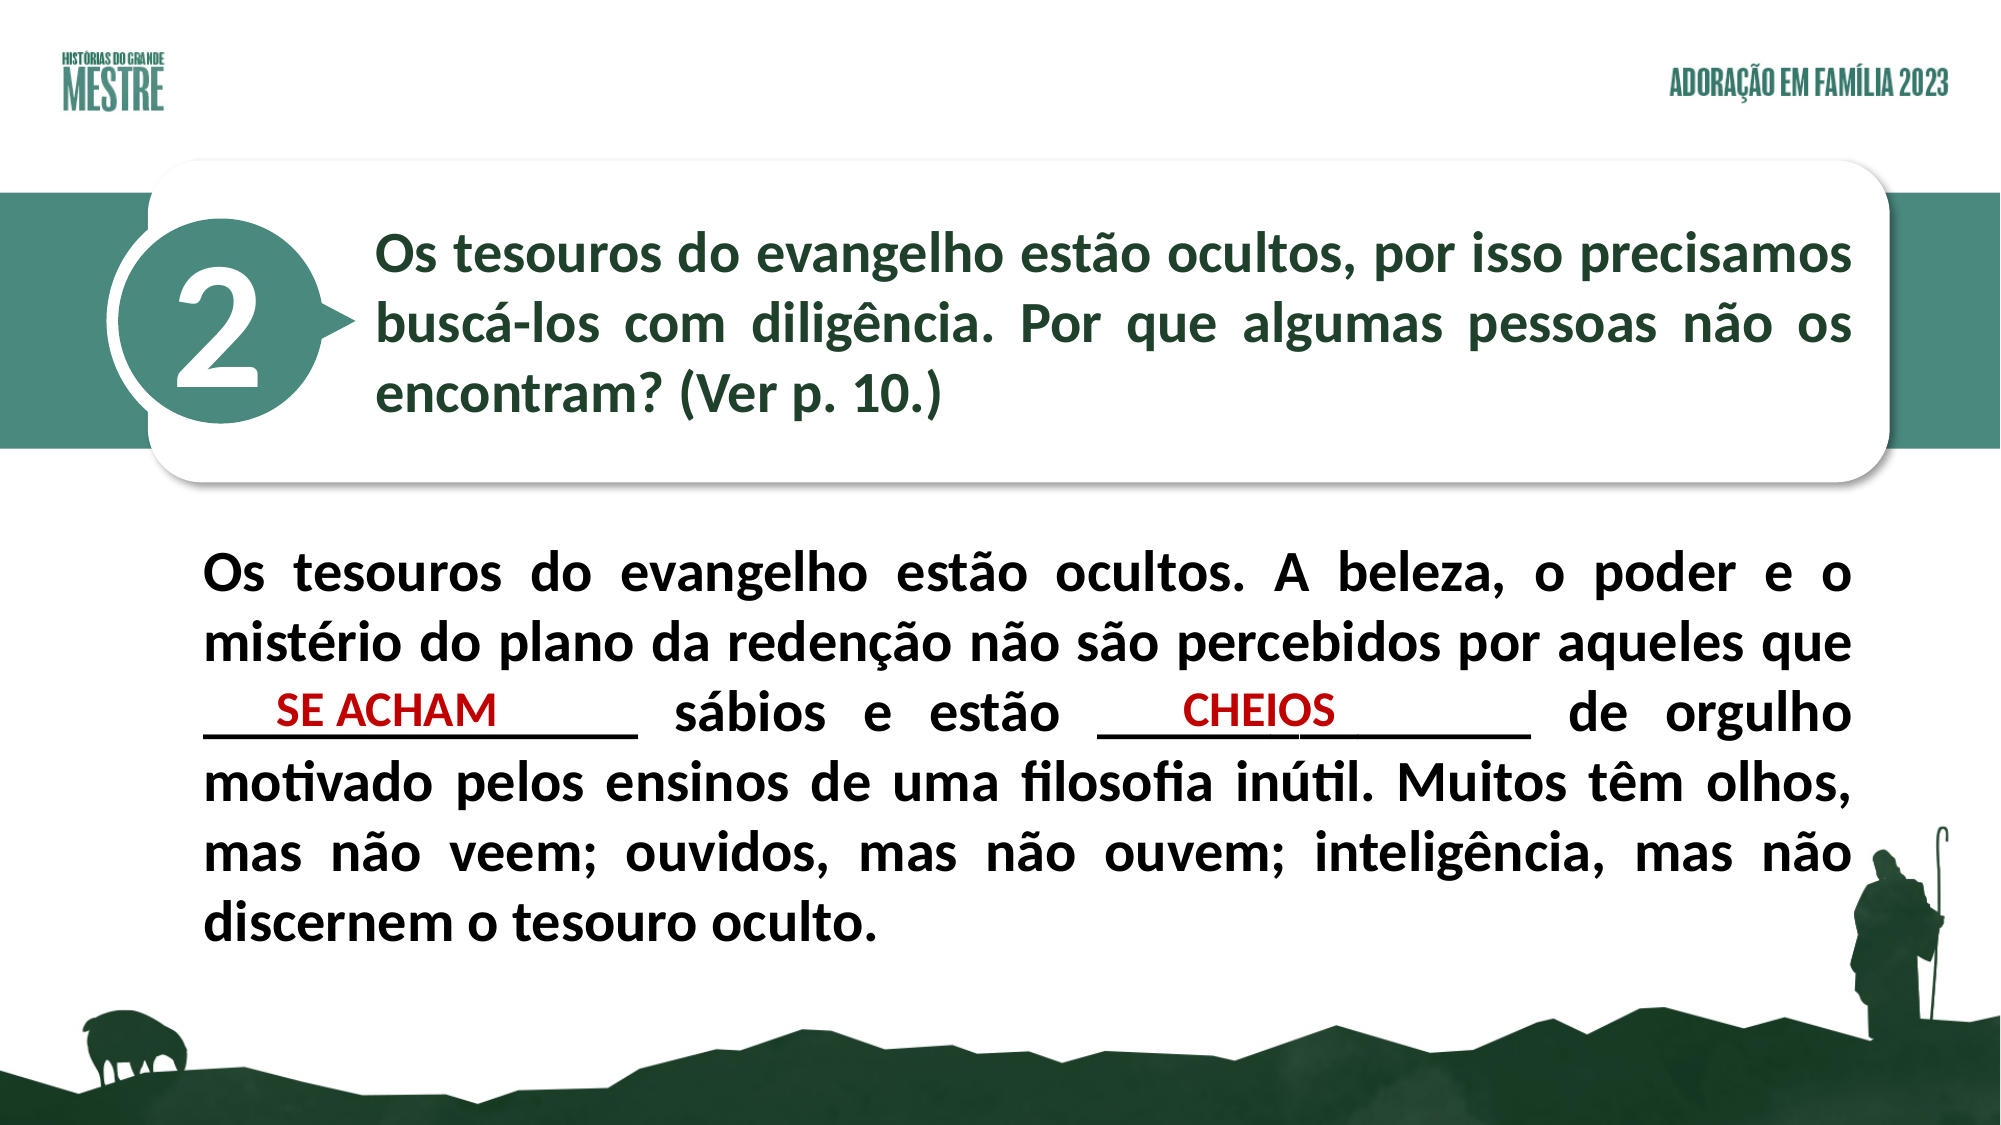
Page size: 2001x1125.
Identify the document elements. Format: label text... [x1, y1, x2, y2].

picture [0, 0, 2001, 1125]
text_box Os tesouros do evangelho estão ocultos. A beleza, o poder e o mistério do plano da redenção não são percebidos por aqueles que _______________ sábios e estão _______________ de orgulho motivado pelos ensinos de uma filosofia inútil. Muitos têm olhos, mas não veem; ouvidos, mas não ouvem; inteligência, mas não discernem o tesouro oculto. [188, 525, 1868, 960]
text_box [0, 160, 2000, 483]
text_box CHEIOS [1168, 669, 1477, 744]
text_box SE ACHAM [262, 669, 540, 744]
